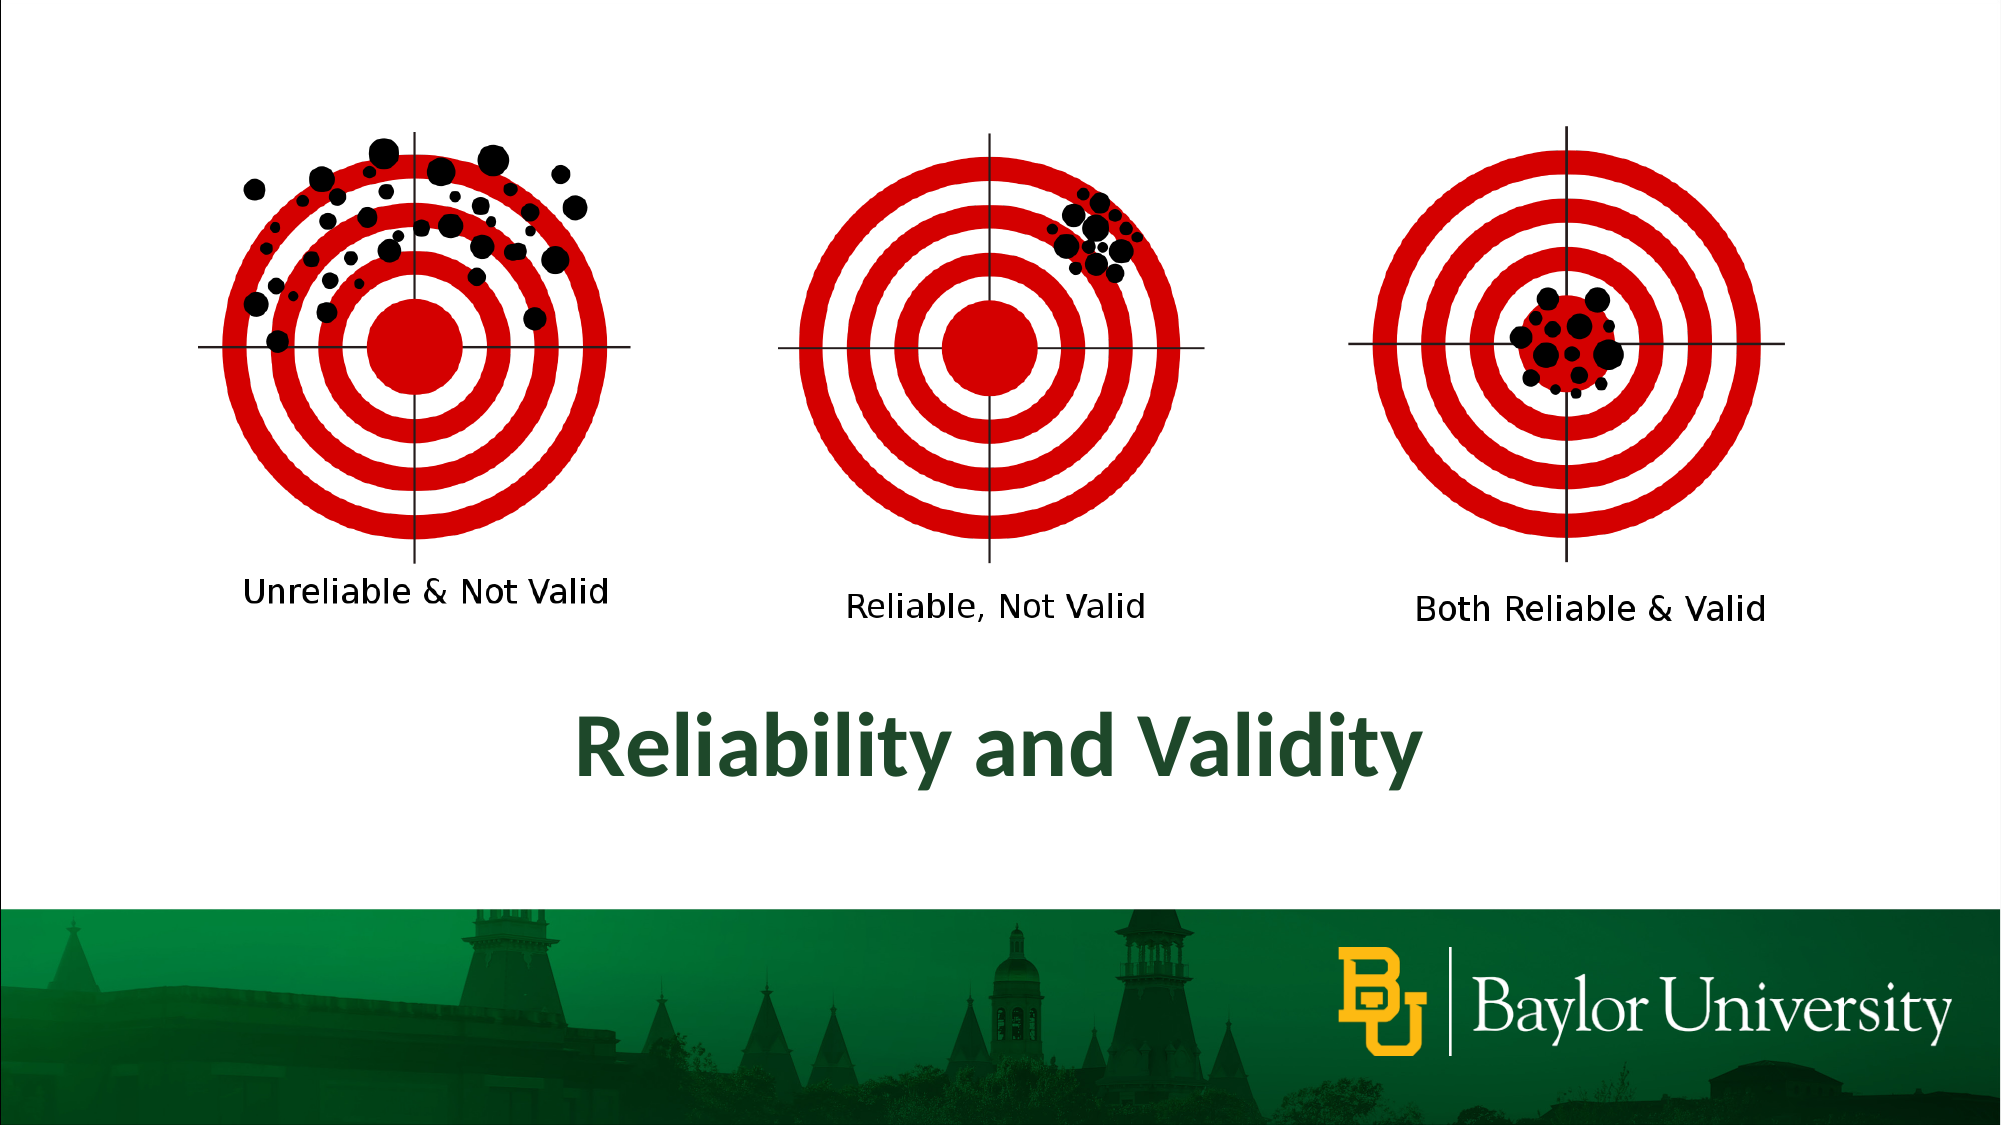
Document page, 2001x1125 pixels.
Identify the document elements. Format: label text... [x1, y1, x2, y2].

picture [0, 0, 2001, 1125]
text_box Reliability and Validity [0, 689, 2000, 834]
